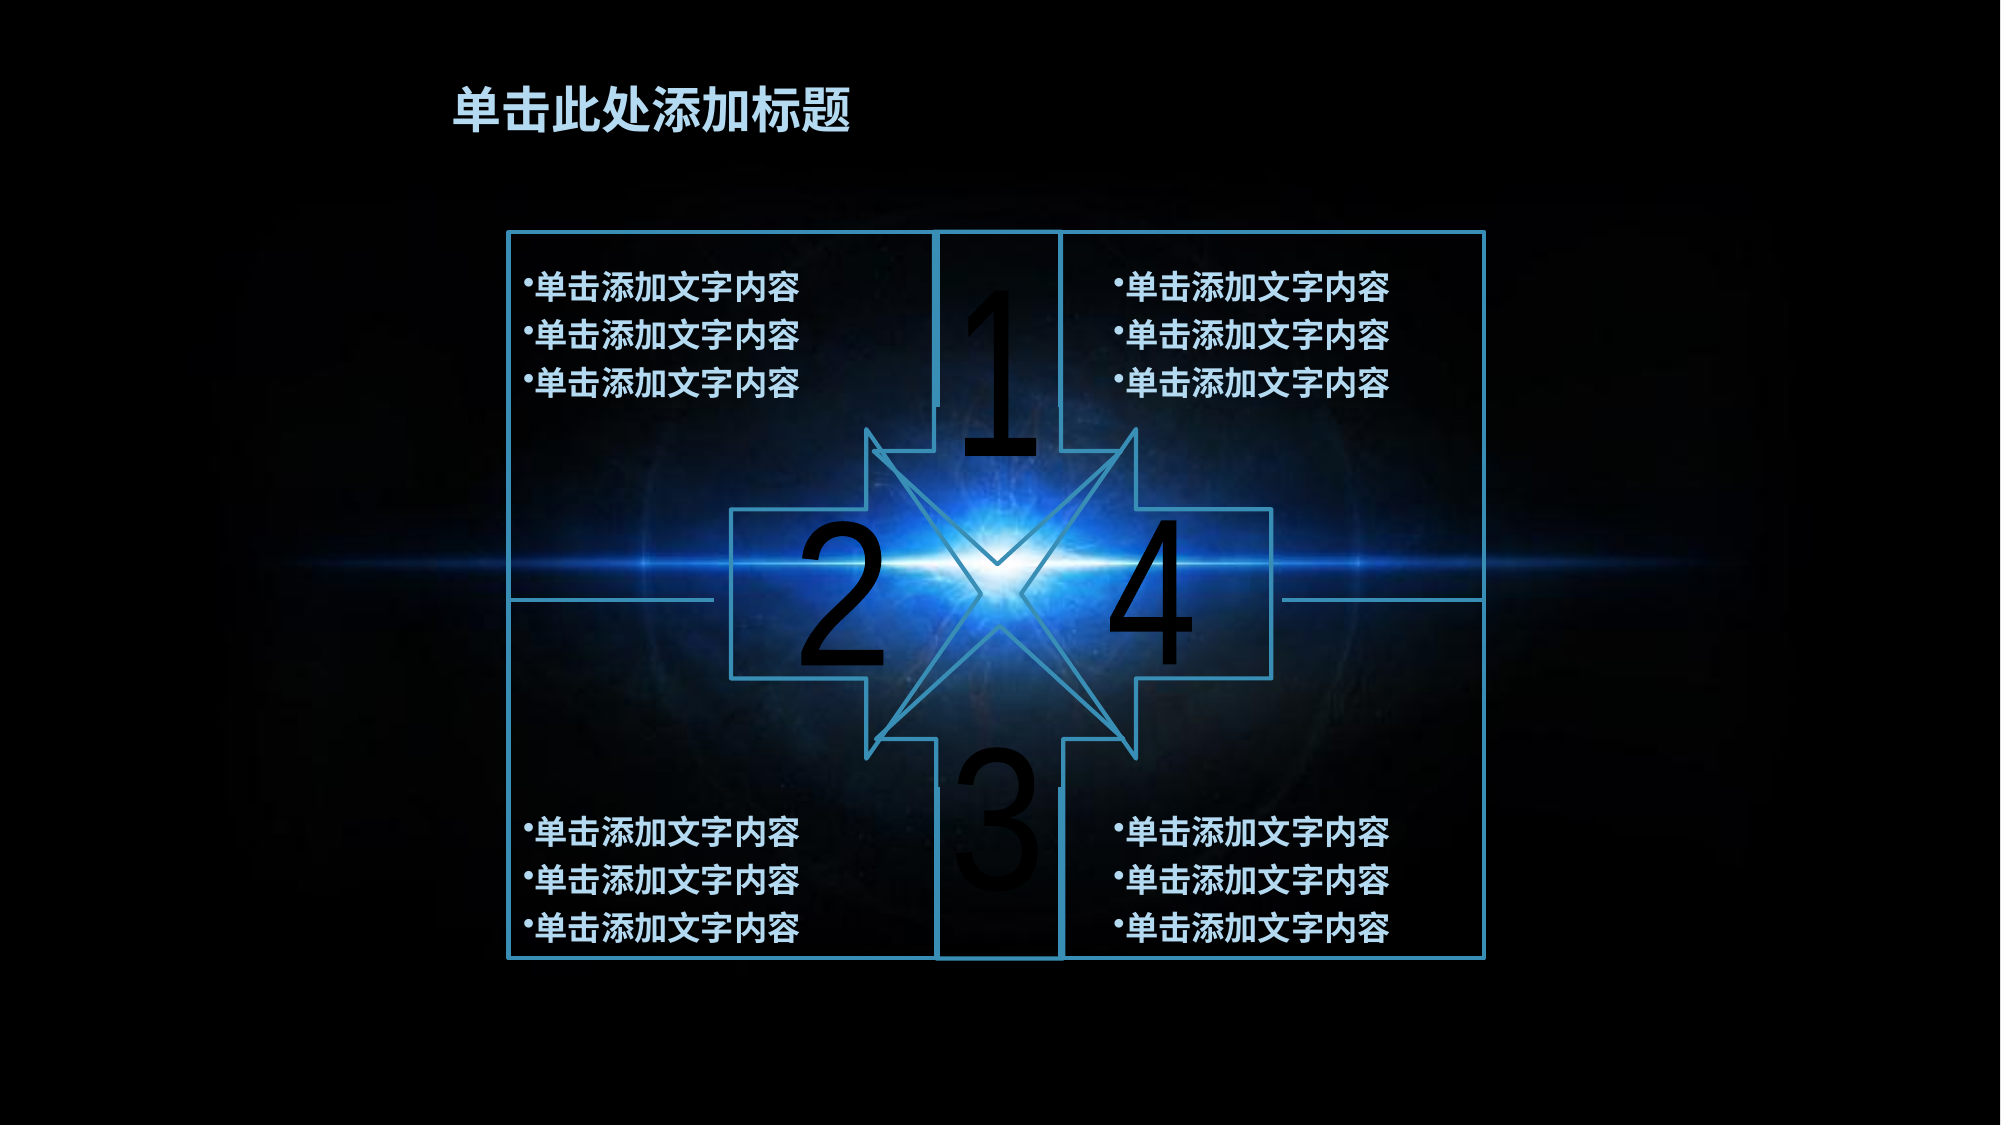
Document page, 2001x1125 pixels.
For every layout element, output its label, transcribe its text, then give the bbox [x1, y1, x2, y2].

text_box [730, 428, 982, 759]
text_box 单击此处添加标题 [436, 70, 1154, 146]
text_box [873, 231, 1122, 565]
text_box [508, 231, 872, 959]
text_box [1020, 428, 1272, 759]
picture [0, 0, 2001, 1125]
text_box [1122, 231, 1485, 959]
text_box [875, 625, 1124, 959]
